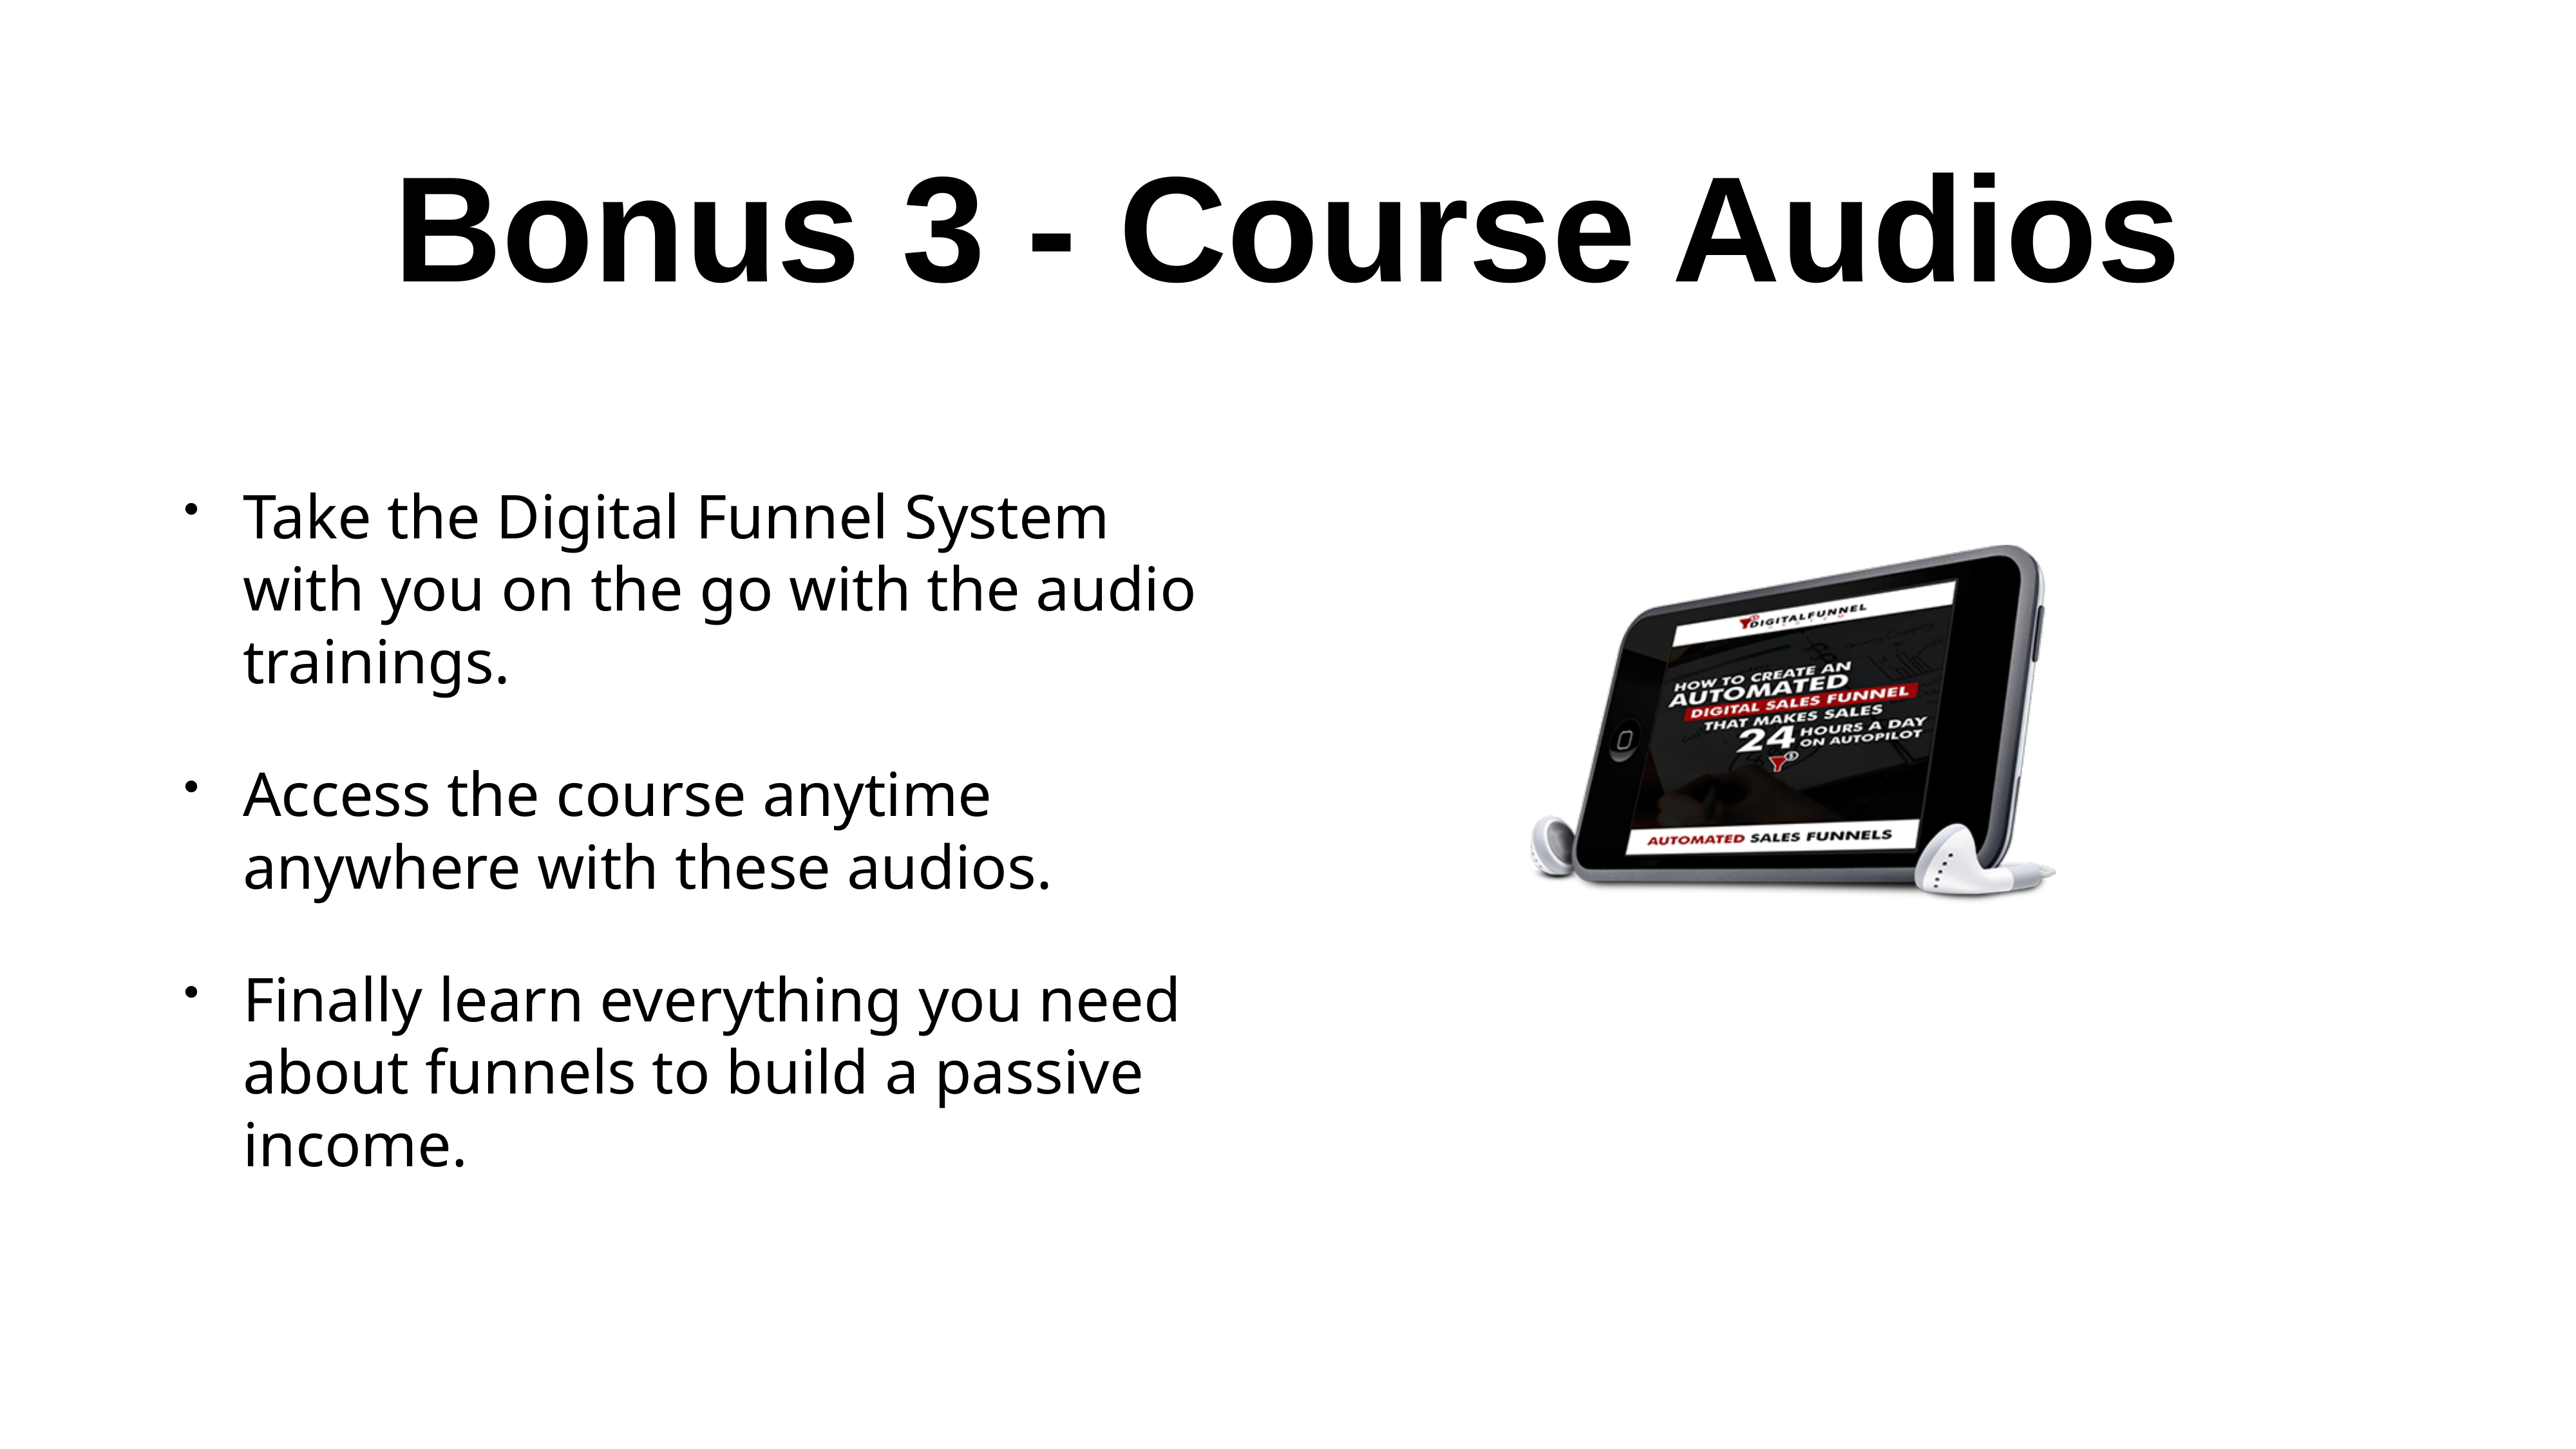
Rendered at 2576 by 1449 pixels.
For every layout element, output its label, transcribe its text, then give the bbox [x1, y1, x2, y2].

picture [1530, 545, 2068, 904]
list Take the Digital Funnel System with you on the go with the audio trainings. Access the course anytime anywhere with these audios. Finally learn everything you need about funnels to build a passive income. [178, 341, 1236, 1316]
title Bonus 3 - Course Audios [178, 100, 2398, 343]
